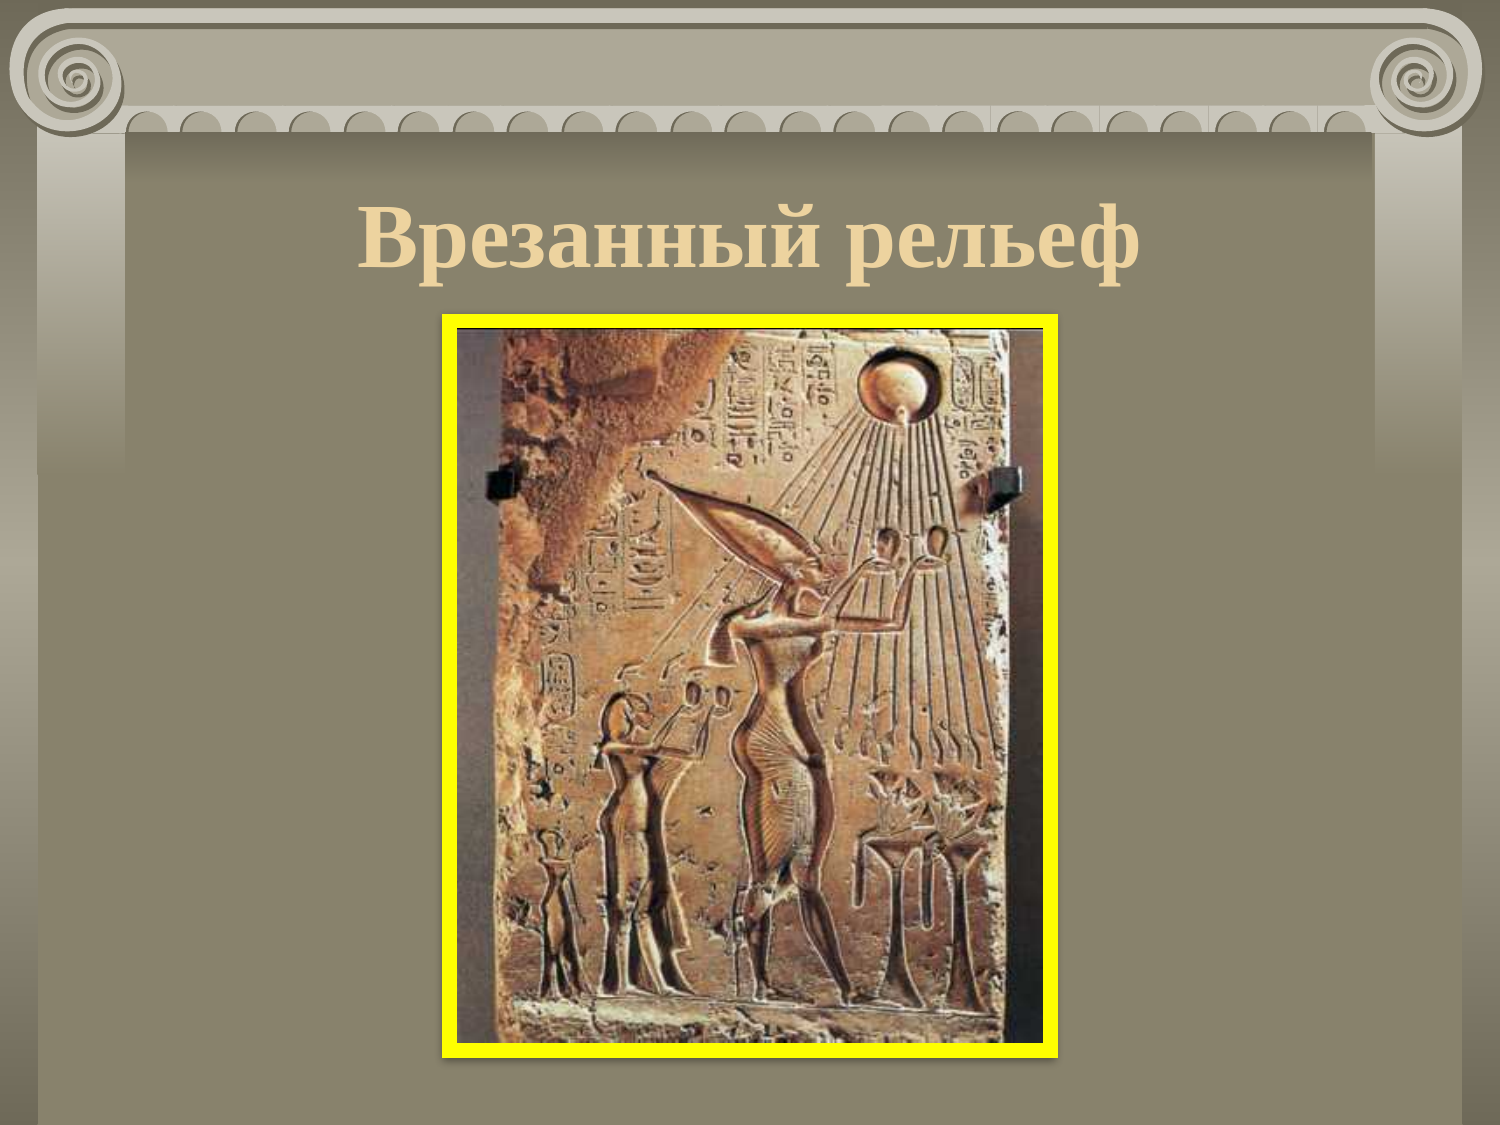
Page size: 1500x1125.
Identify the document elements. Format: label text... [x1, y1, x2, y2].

title Врезанный рельеф [112, 137, 1388, 326]
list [456, 327, 1044, 1044]
